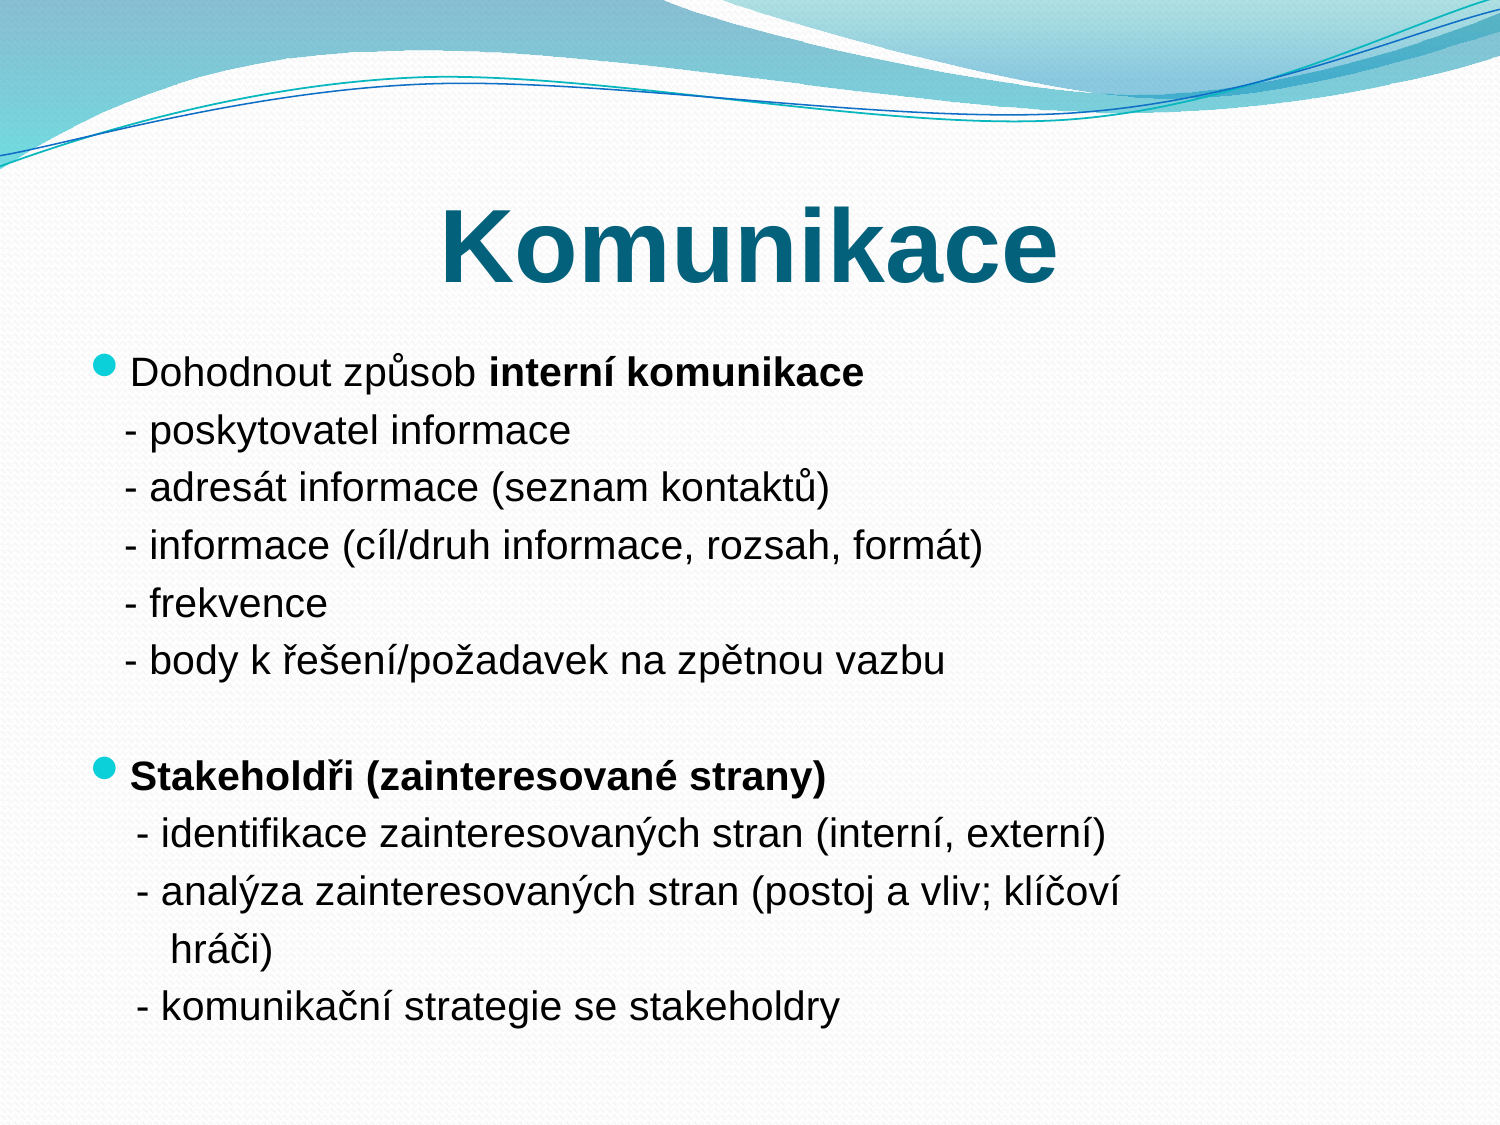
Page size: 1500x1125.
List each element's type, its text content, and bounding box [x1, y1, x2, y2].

title Komunikace [75, 115, 1425, 303]
list Dohodnout způsob interní komunikace - poskytovatel informace - adresát informace (seznam kontaktů) - informace (cíl/druh informace, rozsah, formát) - frekvence - body k řešení/požadavek na zpětnou vazbu Stakeholdři (zainteresované strany) - identifikace zainteresovaných stran (interní, externí) - analýza zainteresovaných stran (postoj a vliv; klíčoví hráči) - komunikační strategie se stakeholdry [75, 338, 1425, 1038]
